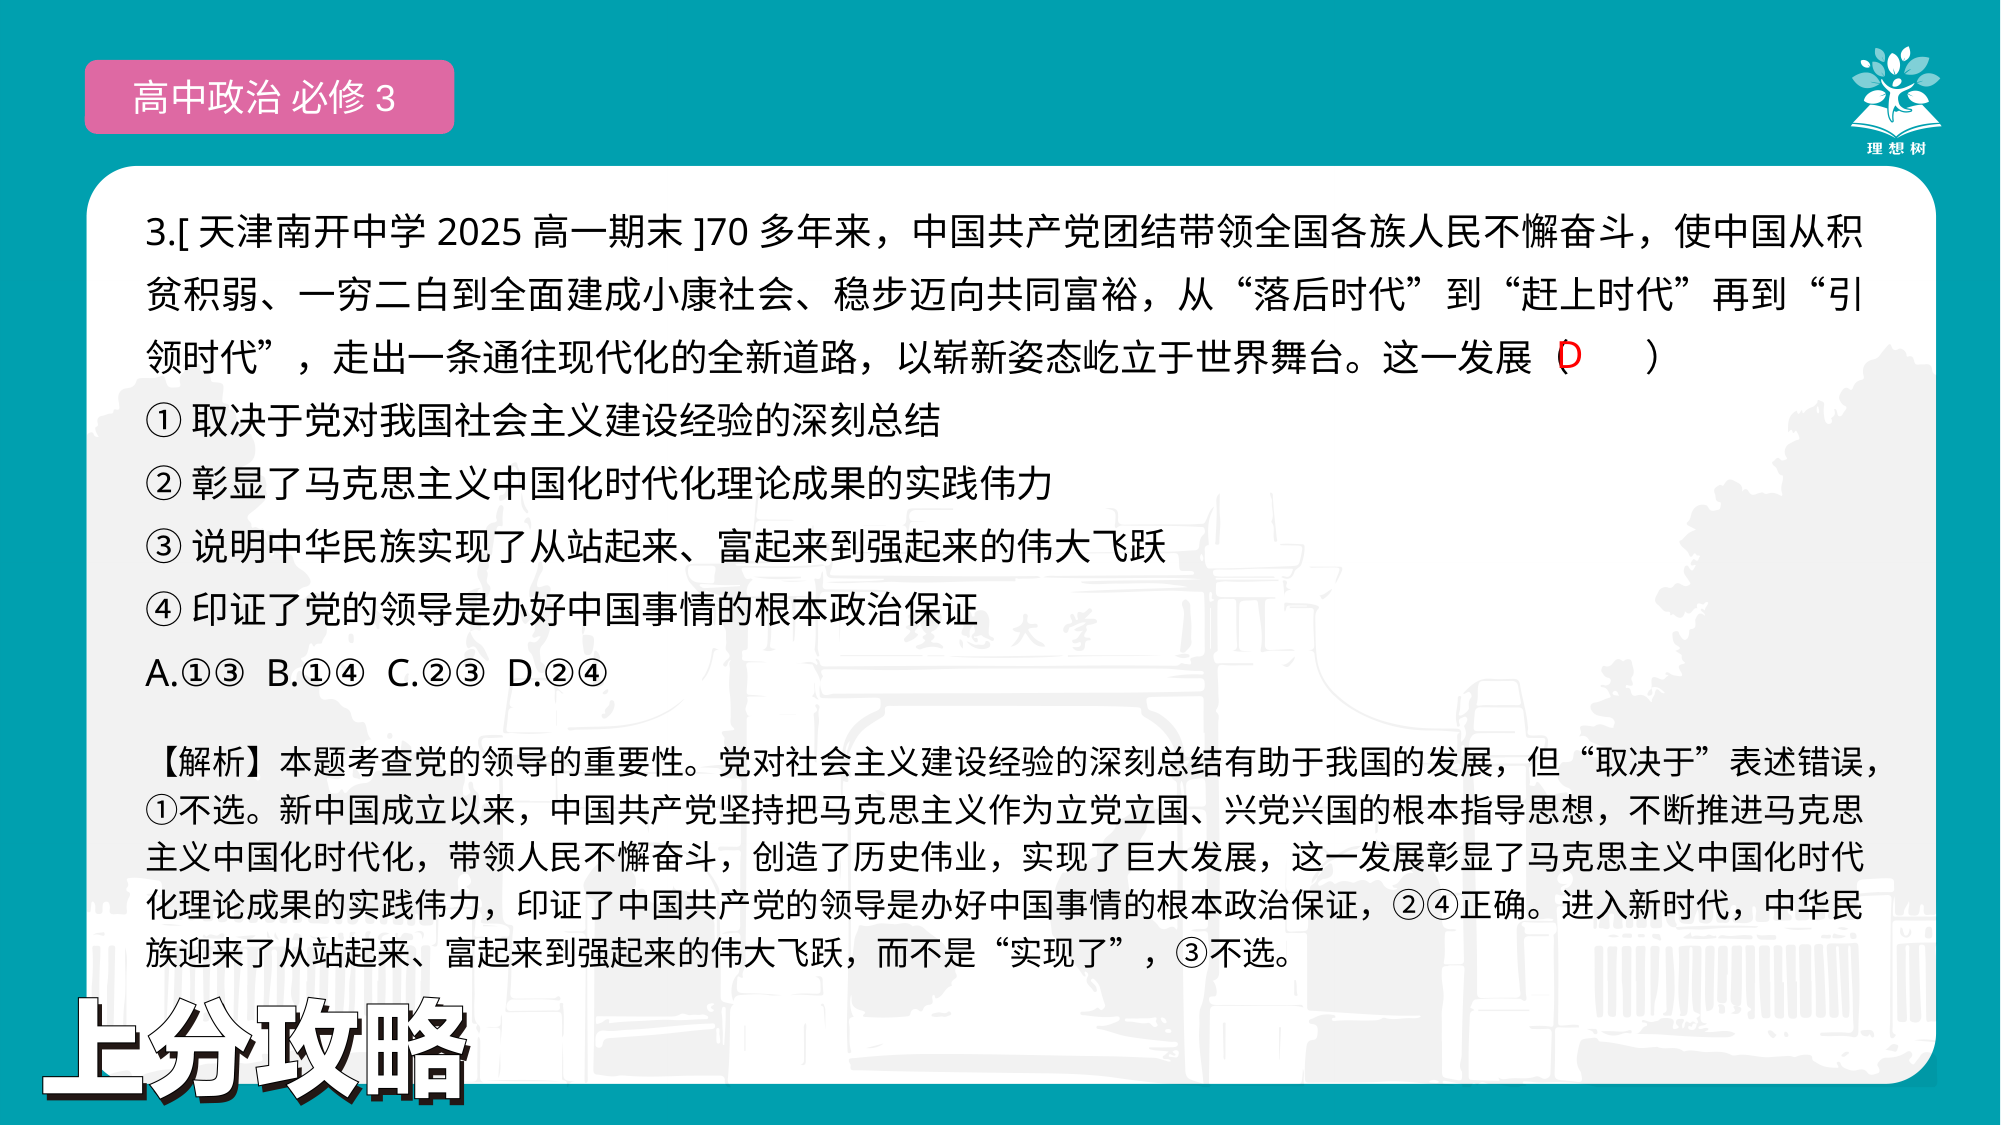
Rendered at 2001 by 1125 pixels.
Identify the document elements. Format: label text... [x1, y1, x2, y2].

text_box D [1531, 300, 1649, 384]
text_box 【解析】本题考查党的领导的重要性。党对社会主义建设经验的深刻总结有助于我国的发展，但“取决于”表述错误，①不选。新中国成立以来，中国共产党坚持把马克思主义作为立党立国、兴党兴国的根本指导思想，不断推进马克思主义中国化时代化，带领人民不懈奋斗，创造了历史伟业，实现了巨大发展，这一发展彰显了马克思主义中国化时代化理论成果的实践伟力，印证了中国共产党的领导是办好中国事情的根本政治保证，②④正确。进入新时代，中华民族迎来了从站起来、富起来到强起来的伟大飞跃，而不是“实现了”，③不选。 [130, 725, 1880, 980]
text_box 3.[天津南开中学2025高一期末]70多年来，中国共产党团结带领全国各族人民不懈奋斗，使中国从积贫积弱、一穷二白到全面建成小康社会、稳步迈向共同富裕，从“落后时代”到“赶上时代”再到“引领时代”，走出一条通往现代化的全新道路，以崭新姿态屹立于世界舞台。这一发展（ ） ①取决于党对我国社会主义建设经验的深刻总结 ②彰显了马克思主义中国化时代化理论成果的实践伟力 ③说明中华民族实现了从站起来、富起来到强起来的伟大飞跃 ④印证了党的领导是办好中国事情的根本政治保证 A.①③ B.①④ C.②③ D.②④ [130, 183, 1880, 702]
picture [0, 0, 2001, 1125]
text_box 高中政治 必修3 [83, 58, 456, 135]
